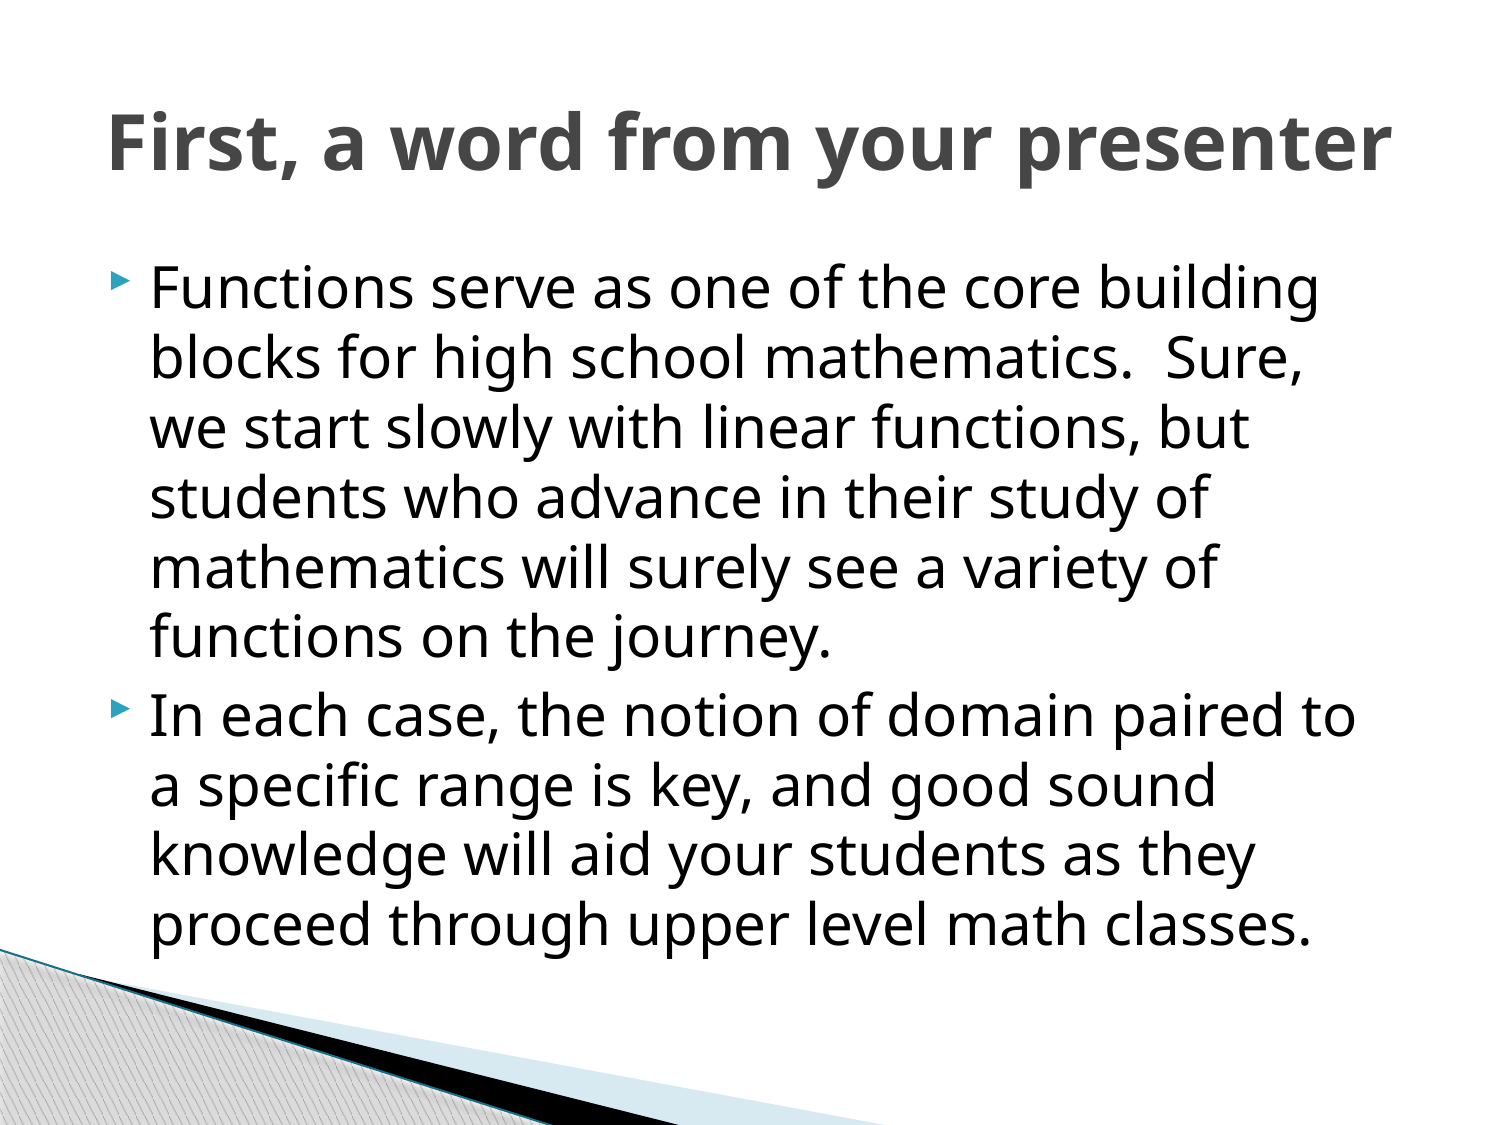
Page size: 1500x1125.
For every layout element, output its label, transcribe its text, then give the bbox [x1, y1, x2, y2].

list Functions serve as one of the core building blocks for high school mathematics. Sure, we start slowly with linear functions, but students who advance in their study of mathematics will surely see a variety of functions on the journey. In each case, the notion of domain paired to a specific range is key, and good sound knowledge will aid your students as they proceed through upper level math classes. [75, 243, 1413, 1025]
title First, a word from your presenter [75, 45, 1425, 233]
